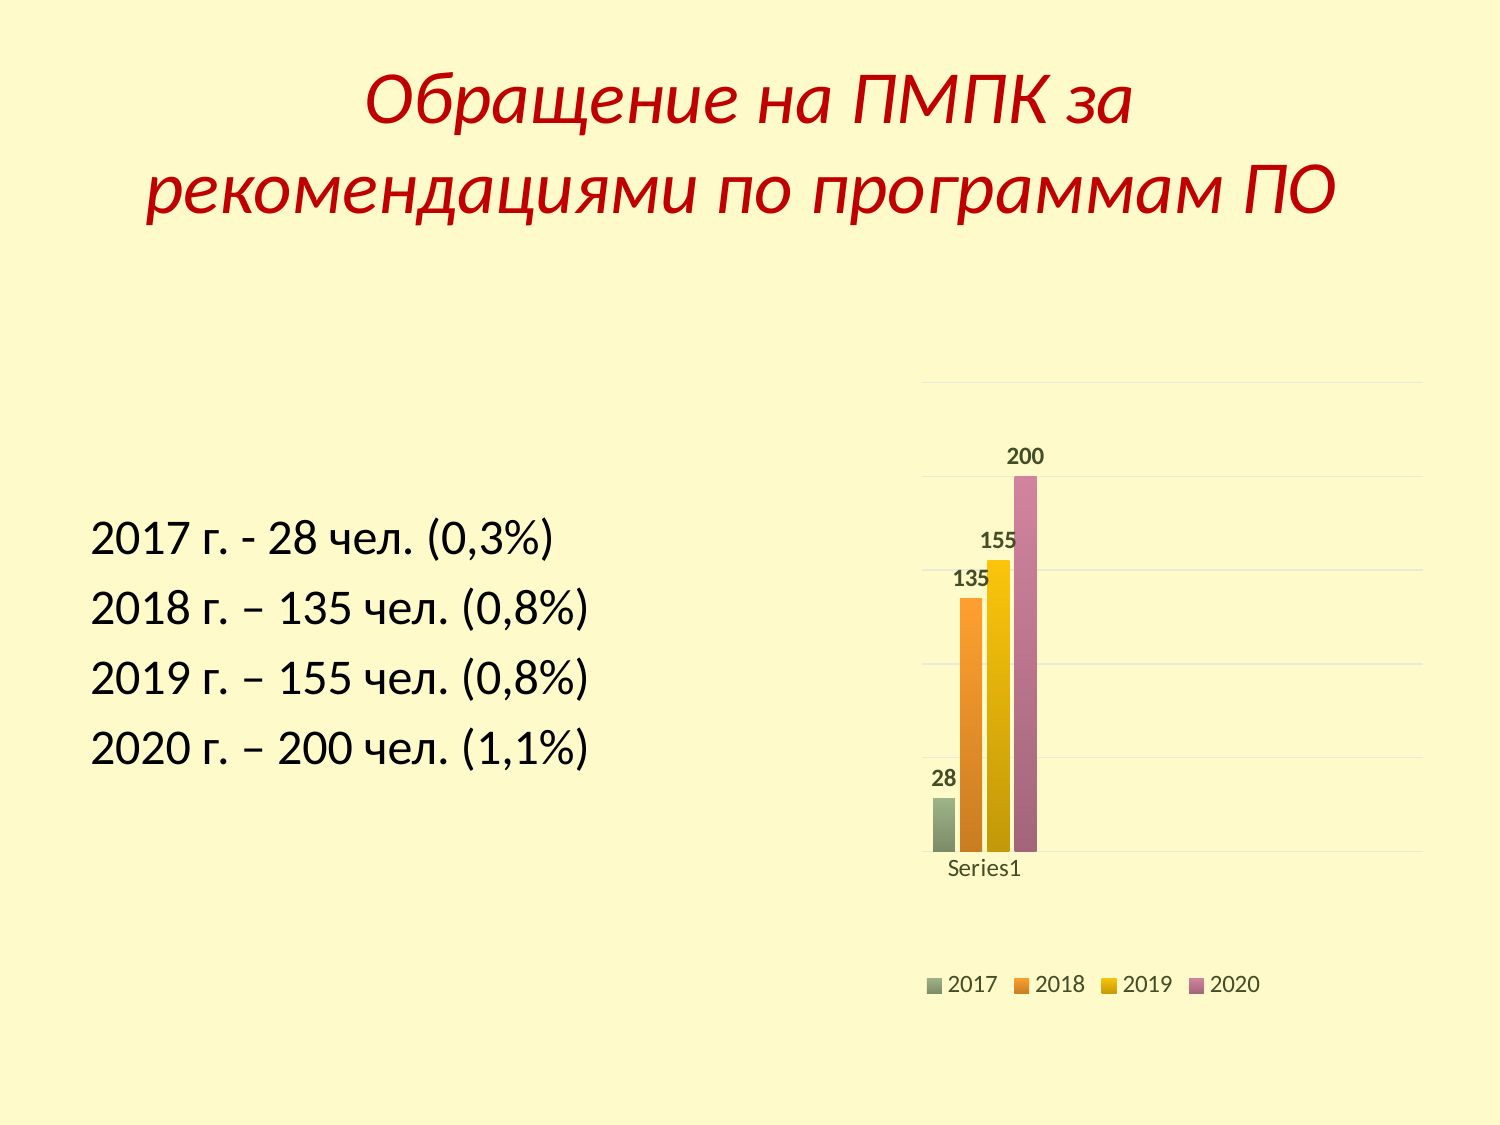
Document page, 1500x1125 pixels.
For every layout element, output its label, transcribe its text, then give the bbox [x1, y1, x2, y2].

title Обращение на ПМПК за рекомендациями по программам ПО [75, 45, 1425, 233]
list 2017 г. - 28 чел. (0,3%) 2018 г. – 135 чел. (0,8%) 2019 г. – 155 чел. (0,8%) 2020 г. – 200 чел. (1,1%) [75, 356, 738, 1005]
chart [761, 356, 1426, 1006]
